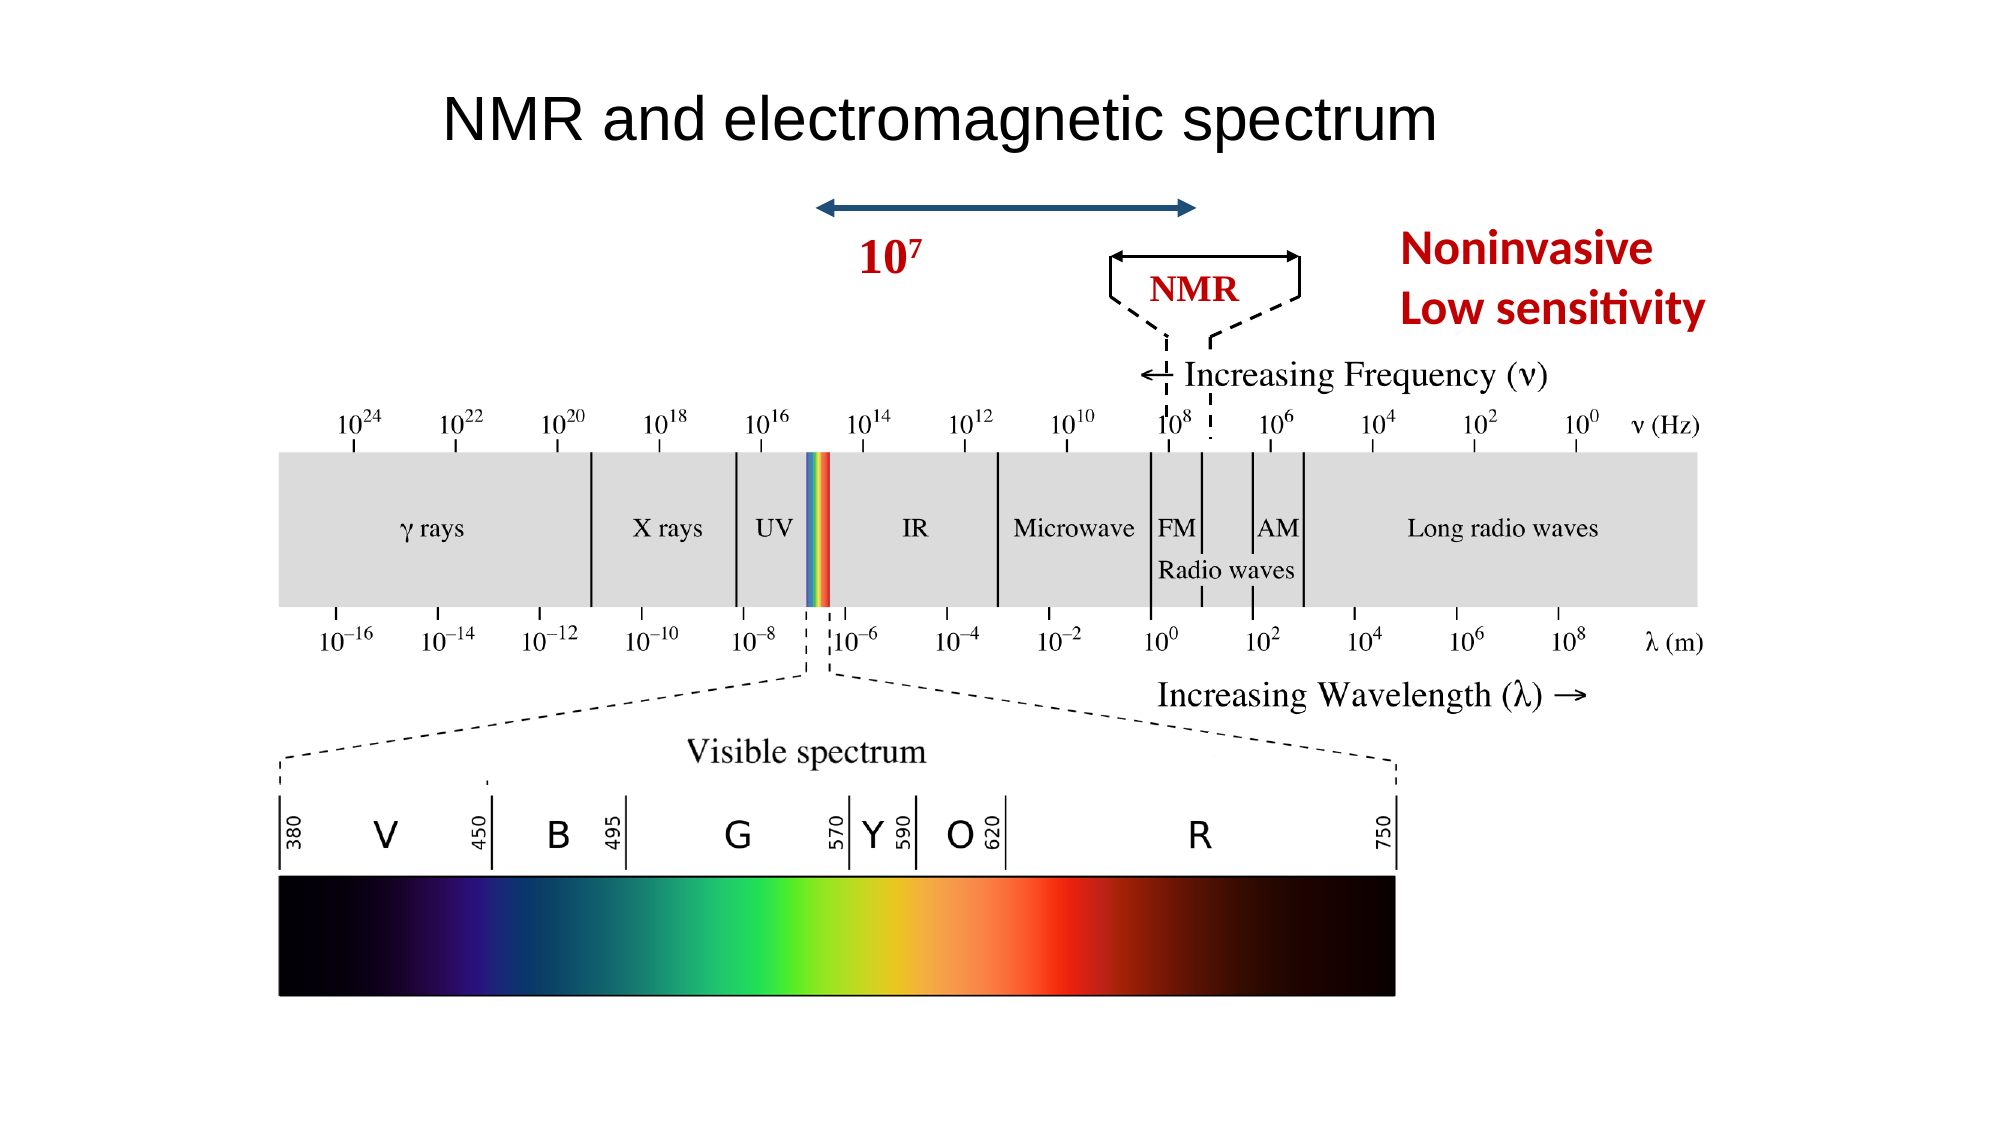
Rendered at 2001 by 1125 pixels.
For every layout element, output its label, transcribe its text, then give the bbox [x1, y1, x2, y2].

picture [238, 322, 1739, 1125]
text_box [1210, 296, 1300, 337]
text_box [1110, 296, 1169, 337]
text_box NMR [1134, 258, 1254, 316]
text_box Noninvasive Low sensitivity [1385, 207, 1722, 322]
text_box 107 [843, 215, 995, 291]
text_box NMR and electromagnetic spectrum [266, 51, 1616, 179]
